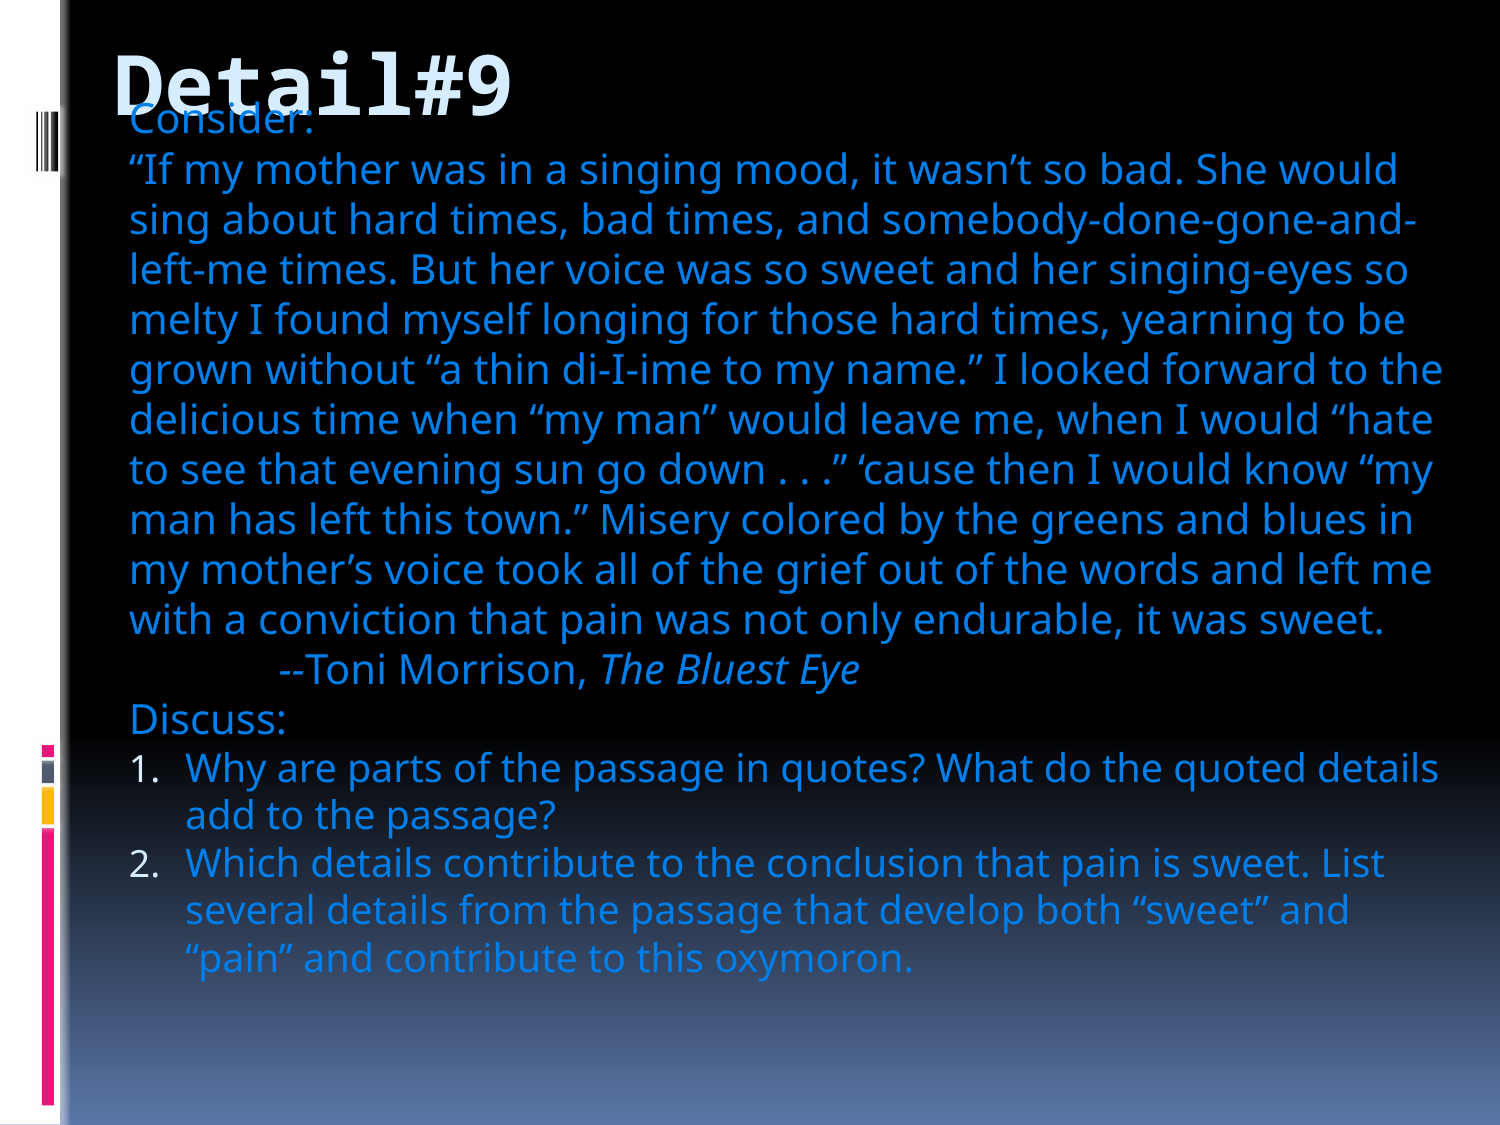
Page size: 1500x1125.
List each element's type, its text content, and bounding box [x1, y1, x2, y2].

subtitle Consider: “If my mother was in a singing mood, it wasn’t so bad. She would sing about hard times, bad times, and somebody-done-gone-and-left-me times. But her voice was so sweet and her singing-eyes so melty I found myself longing for those hard times, yearning to be grown without “a thin di-I-ime to my name.” I looked forward to the delicious time when “my man” would leave me, when I would “hate to see that evening sun go down . . .” ‘cause then I would know “my man has left this town.” Misery colored by the greens and blues in my mother’s voice took all of the grief out of the words and left me with a conviction that pain was not only endurable, it was sweet. --Toni Morrison, The Bluest Eye Discuss: Why are parts of the passage in quotes? What do the quoted details add to the passage? Which details contribute to the conclusion that pain is sweet. List several details from the passage that develop both “sweet” and “pain” and contribute to this oxymoron. [112, 187, 1463, 1038]
title Detail#9 [99, 24, 1388, 163]
